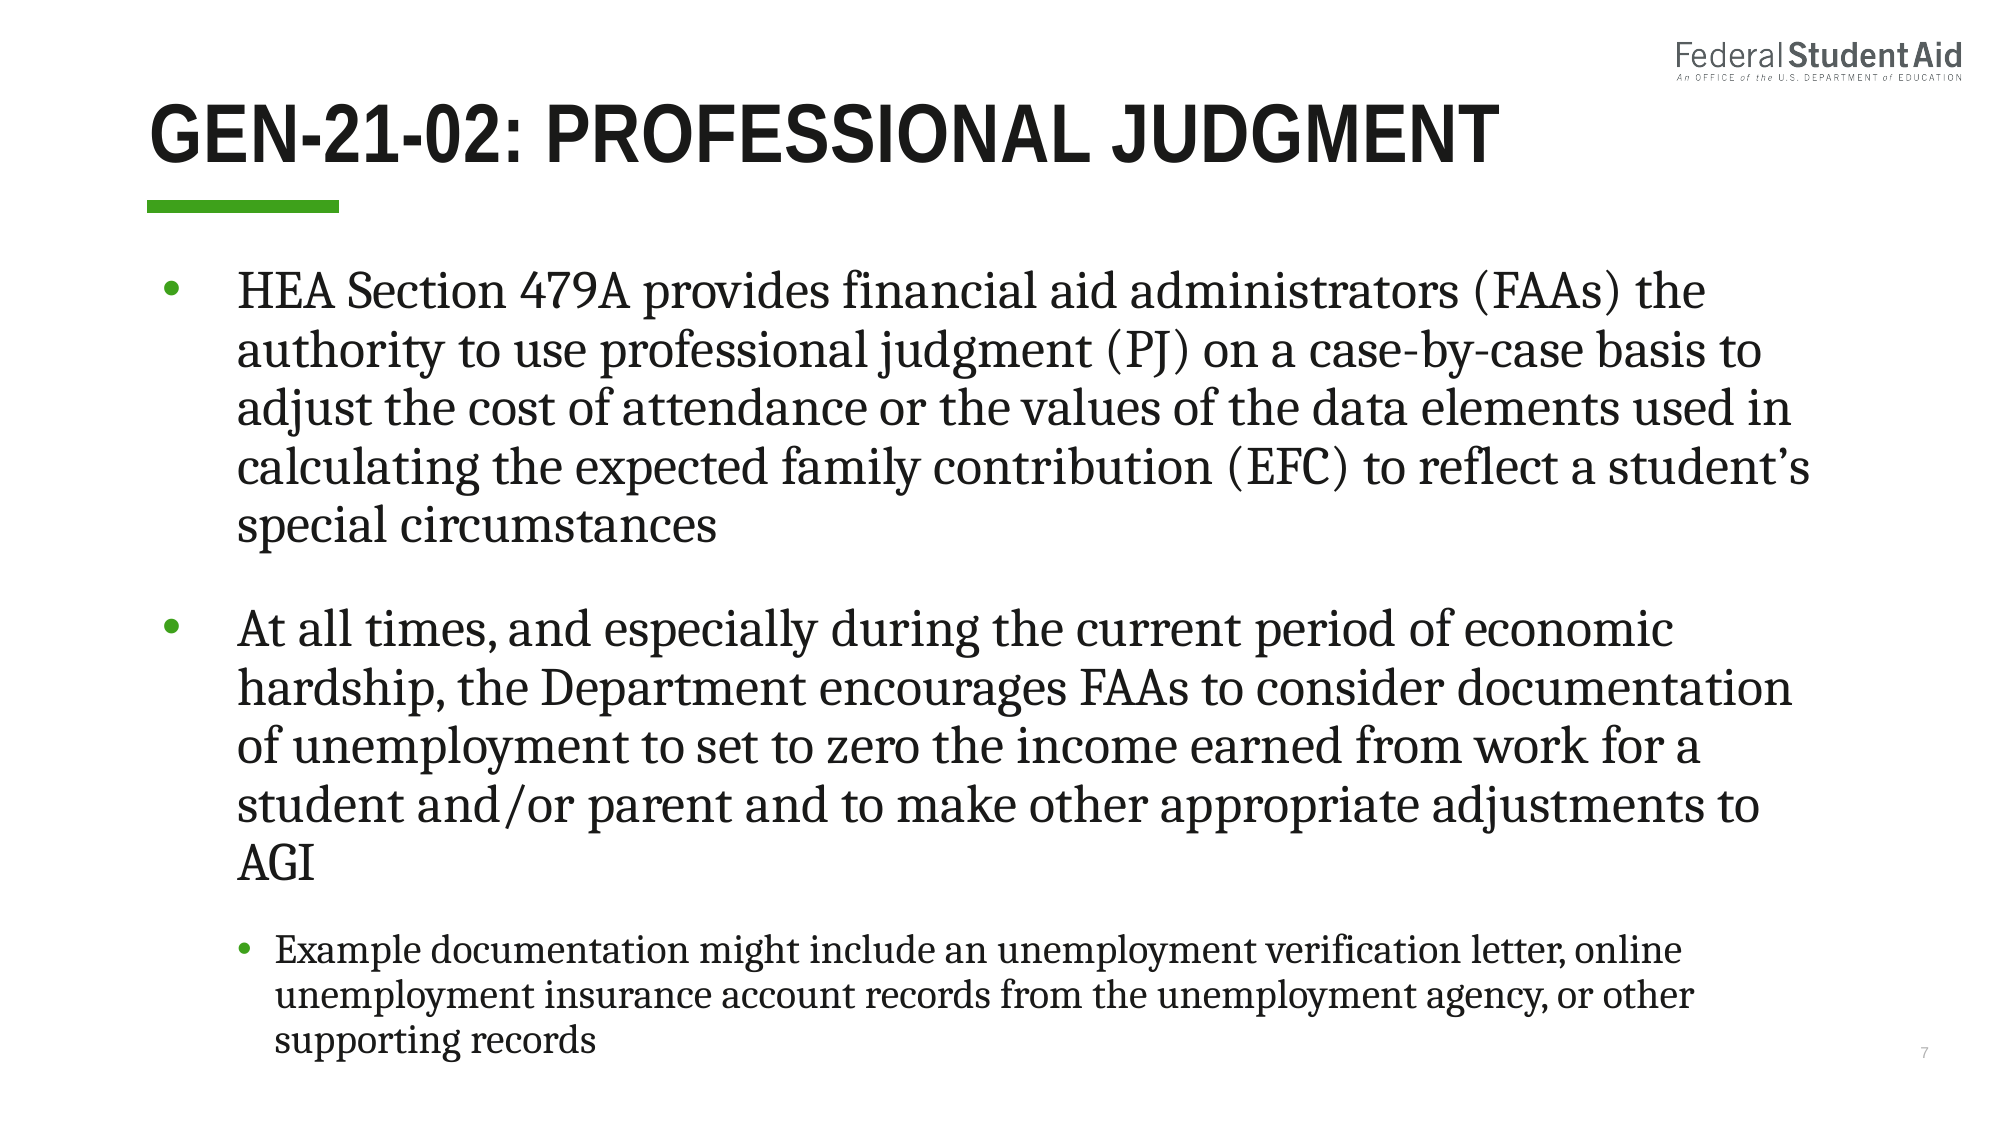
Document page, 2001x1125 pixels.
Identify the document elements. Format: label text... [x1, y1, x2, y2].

picture [1651, 16, 1986, 106]
title GEN-21-02: Professional judgment [149, 57, 1606, 189]
slide_number 7 [1920, 1042, 1986, 1094]
list HEA Section 479A provides financial aid administrators (FAAs) the authority to use professional judgment (PJ) on a case-by-case basis to adjust the cost of attendance or the values of the data elements used in calculating the expected family contribution (EFC) to reflect a student’s special circumstances At all times, and especially during the current period of economic hardship, the Department encourages FAAs to consider documentation of unemployment to set to zero the income earned from work for a student and/or parent and to make other appropriate adjustments to AGI Example documentation might include an unemployment verification letter, online unemployment insurance account records from the unemployment agency, or other supporting records [147, 254, 1853, 1043]
